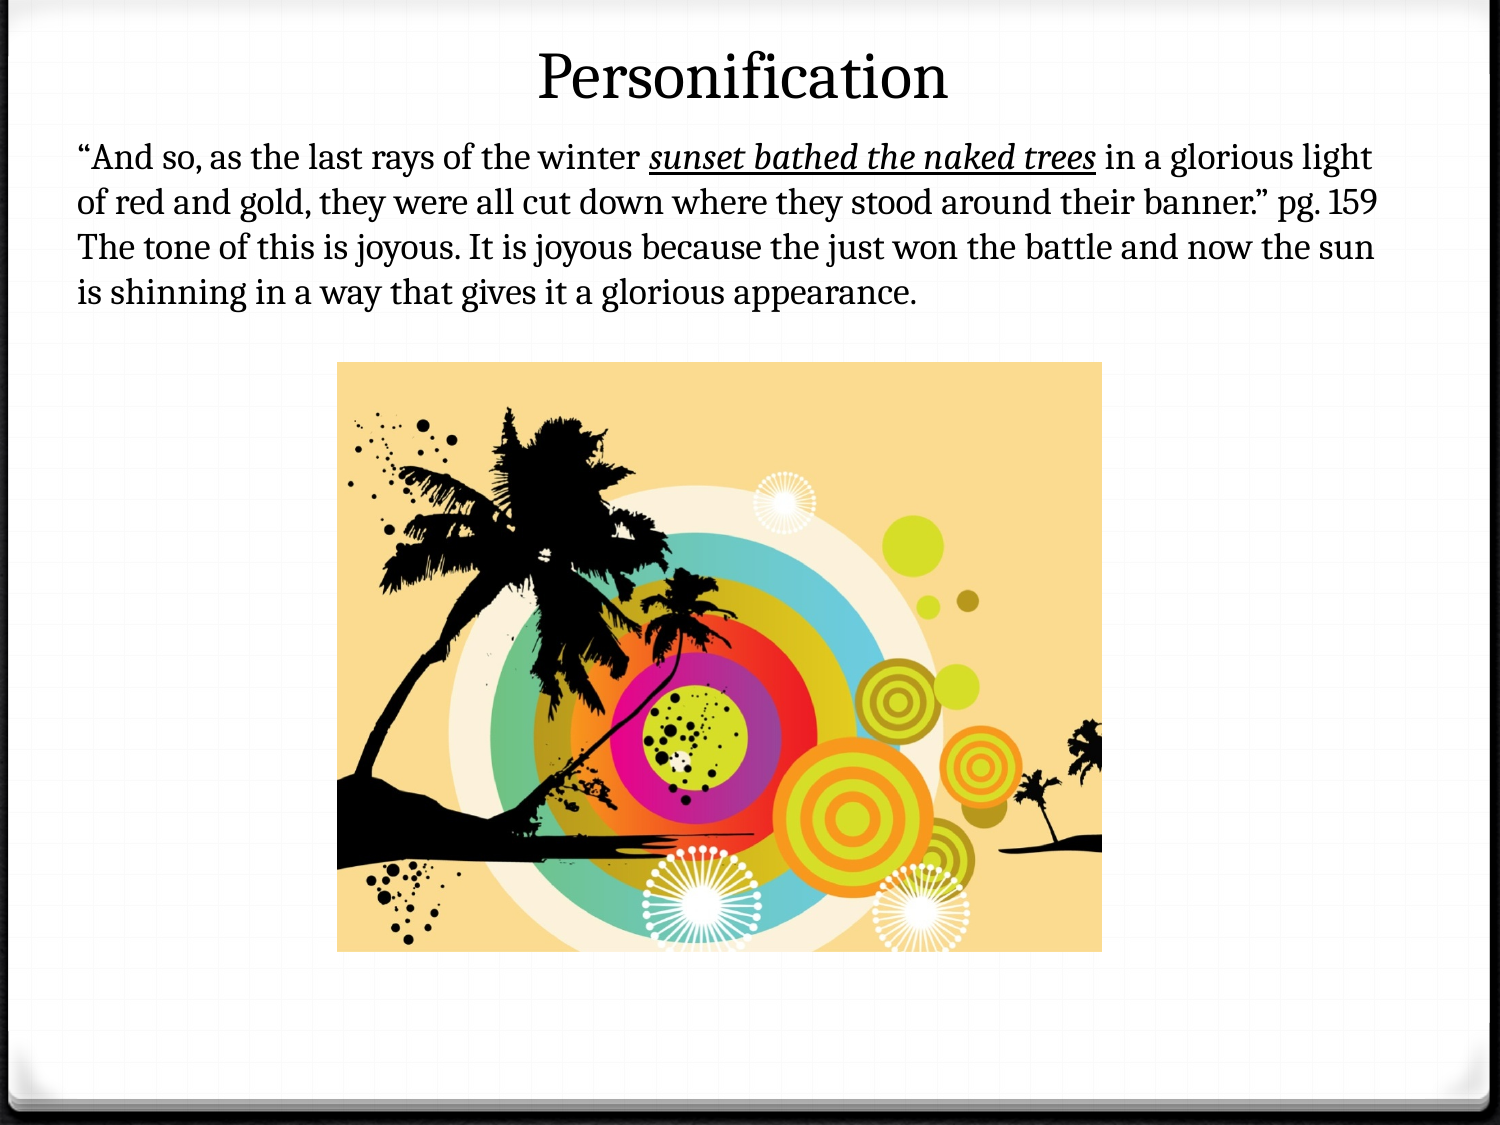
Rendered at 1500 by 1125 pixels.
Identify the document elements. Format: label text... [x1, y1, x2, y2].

text_box “And so, as the last rays of the winter sunset bathed the naked trees in a glorious light of red and gold, they were all cut down where they stood around their banner.” pg. 159 The tone of this is joyous. It is joyous because the just won the battle and now the sun is shinning in a way that gives it a glorious appearance. [62, 124, 1425, 320]
text_box Personification [62, 24, 1425, 120]
picture [0, 0, 1500, 1125]
